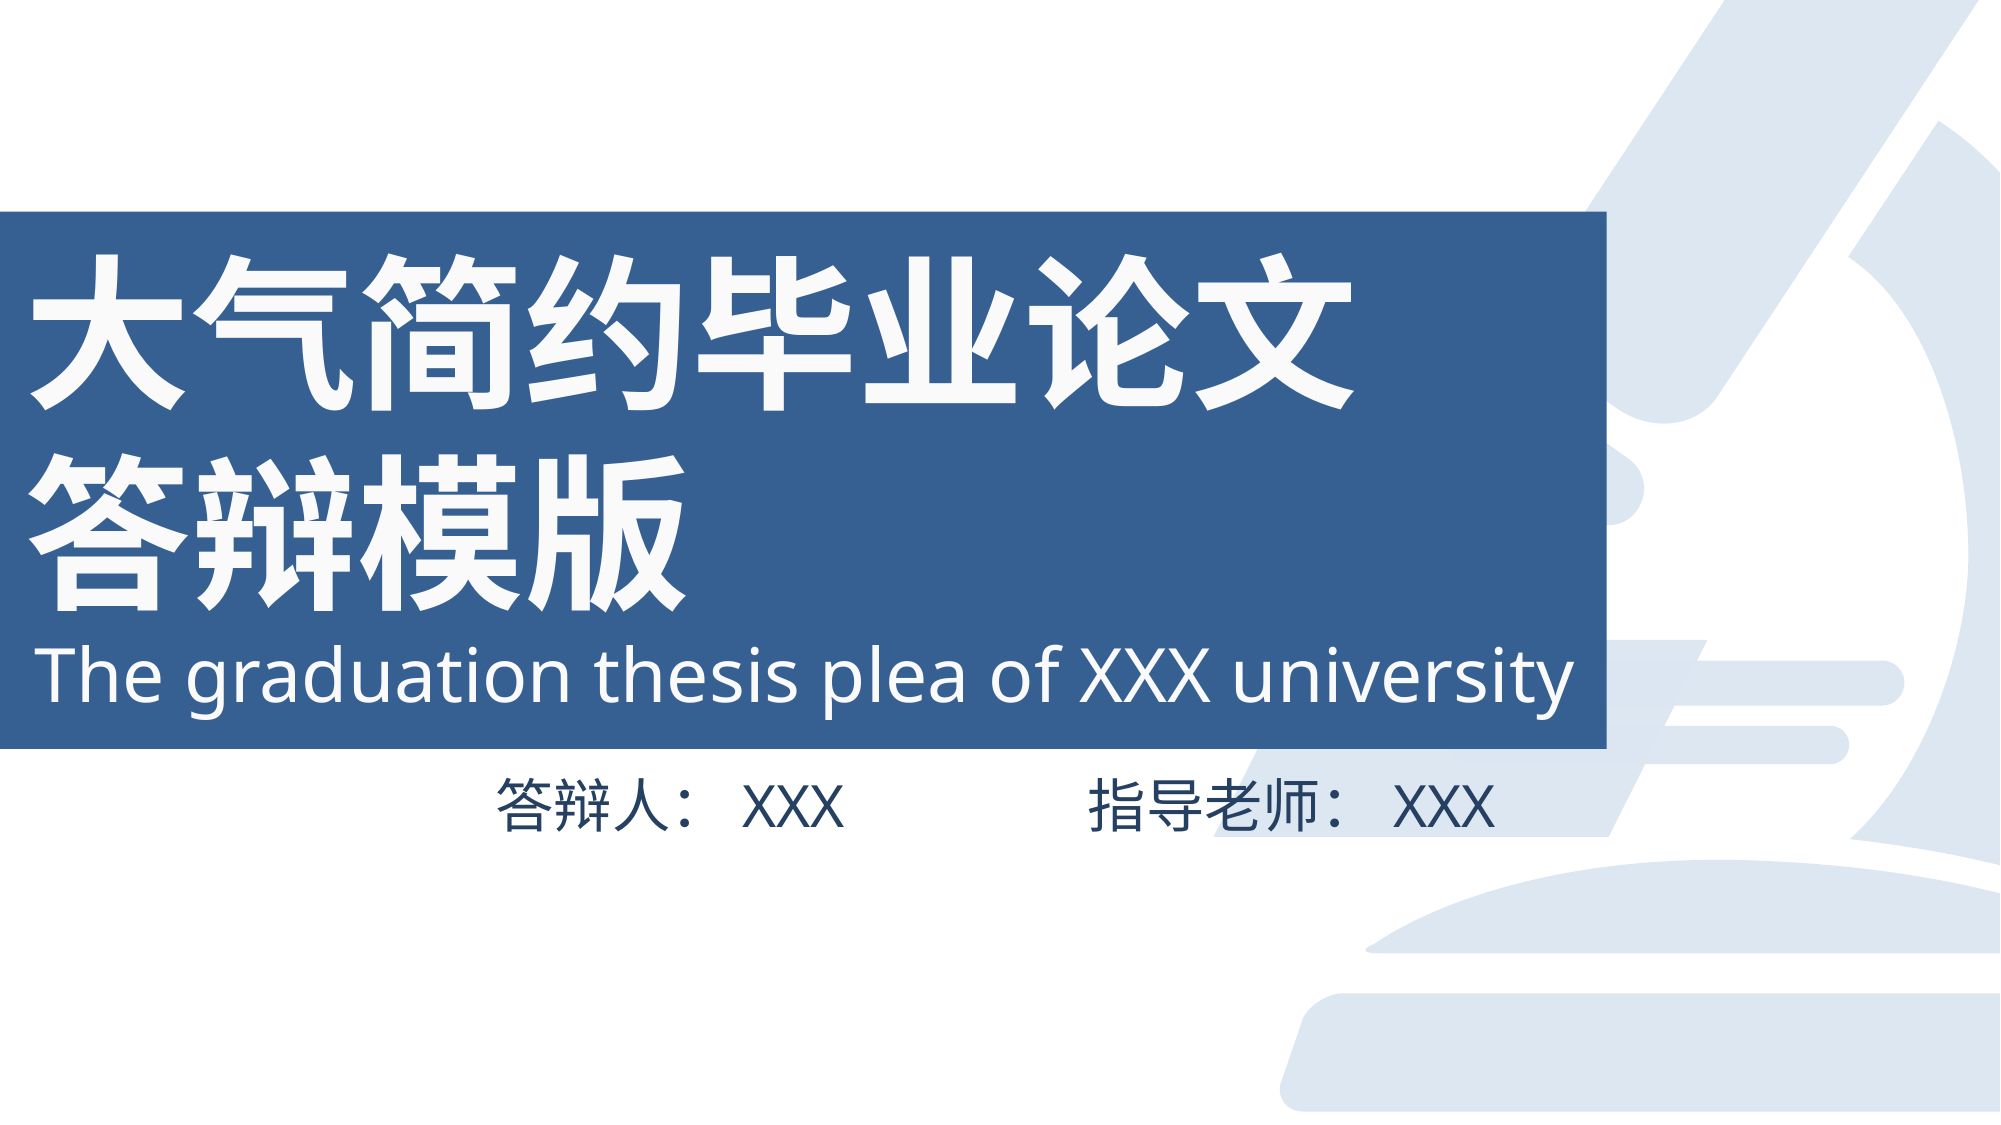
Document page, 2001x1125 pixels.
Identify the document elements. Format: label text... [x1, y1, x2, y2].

text_box 答辩人：XXX [480, 761, 861, 847]
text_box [1213, 0, 2000, 1112]
text_box 大气简约毕业论文 答辩模版 [9, 222, 1213, 638]
text_box [0, 211, 1213, 750]
text_box 指导老师：XXX [1073, 761, 1213, 847]
text_box The graduation thesis plea of XXX university [19, 619, 1213, 725]
